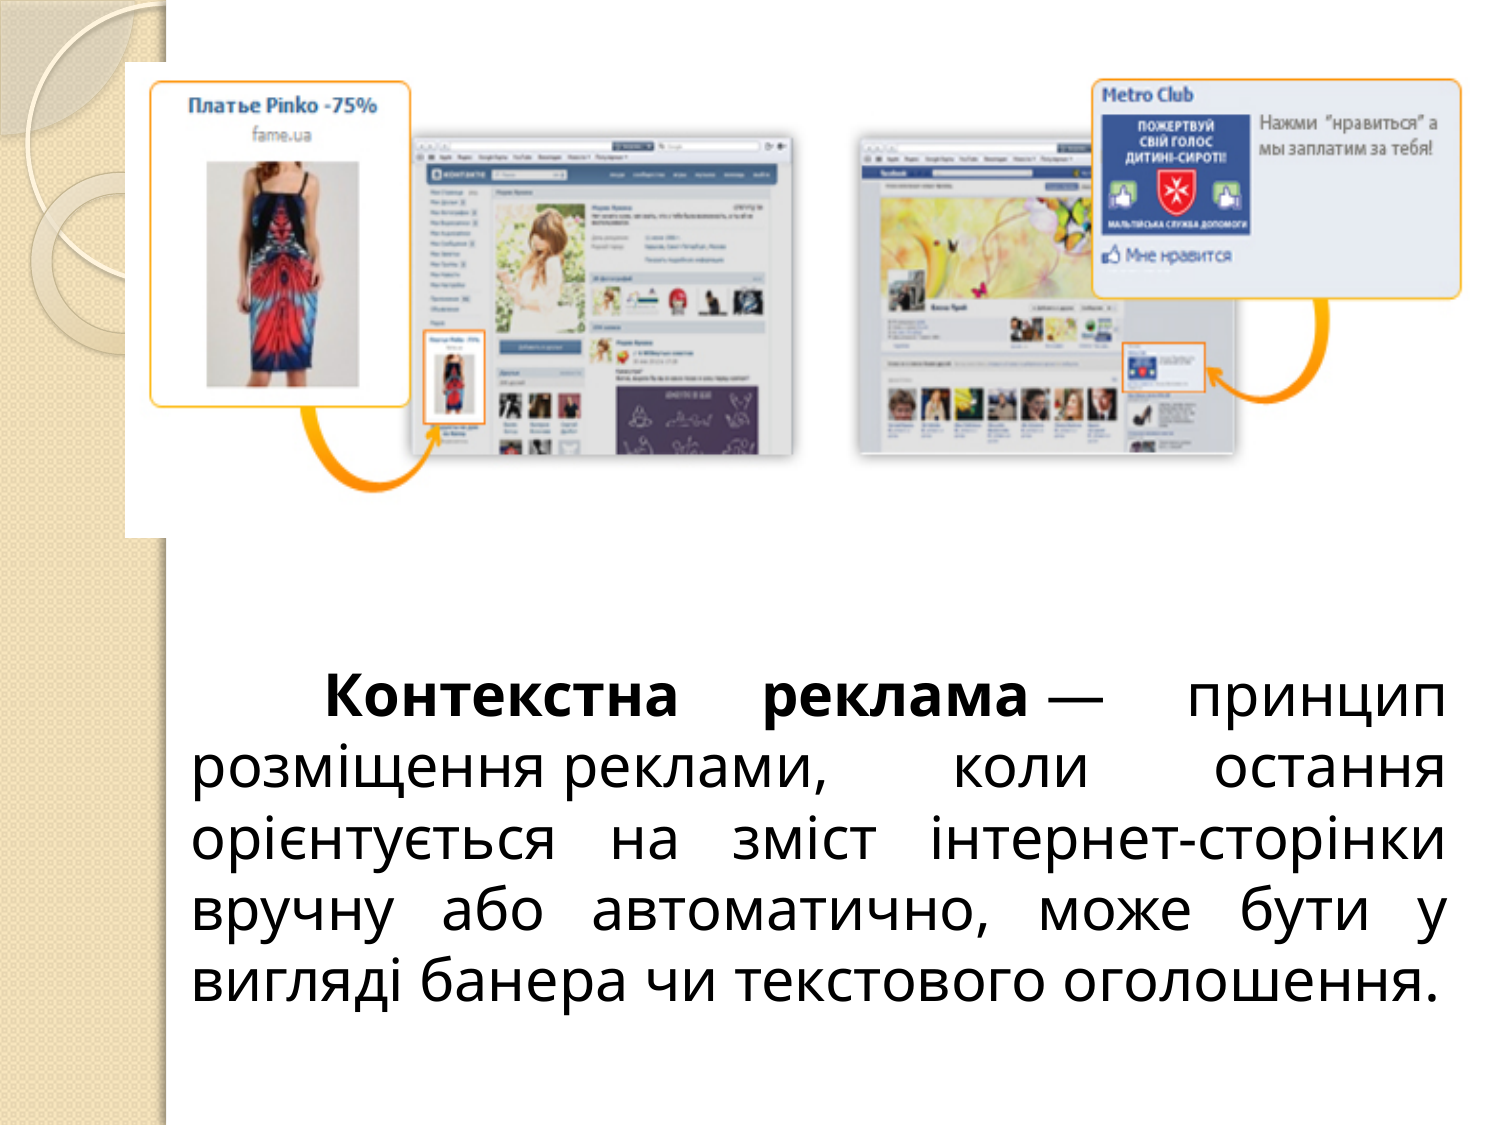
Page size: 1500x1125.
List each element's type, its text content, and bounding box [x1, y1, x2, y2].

list Контекстна реклама — принцип розміщення реклами, коли остання орієнтується на зміст інтернет-сторінки вручну або автоматично, може бути у вигляді банера чи текстового оголошення. [175, 650, 1464, 1025]
picture [125, 62, 1489, 538]
